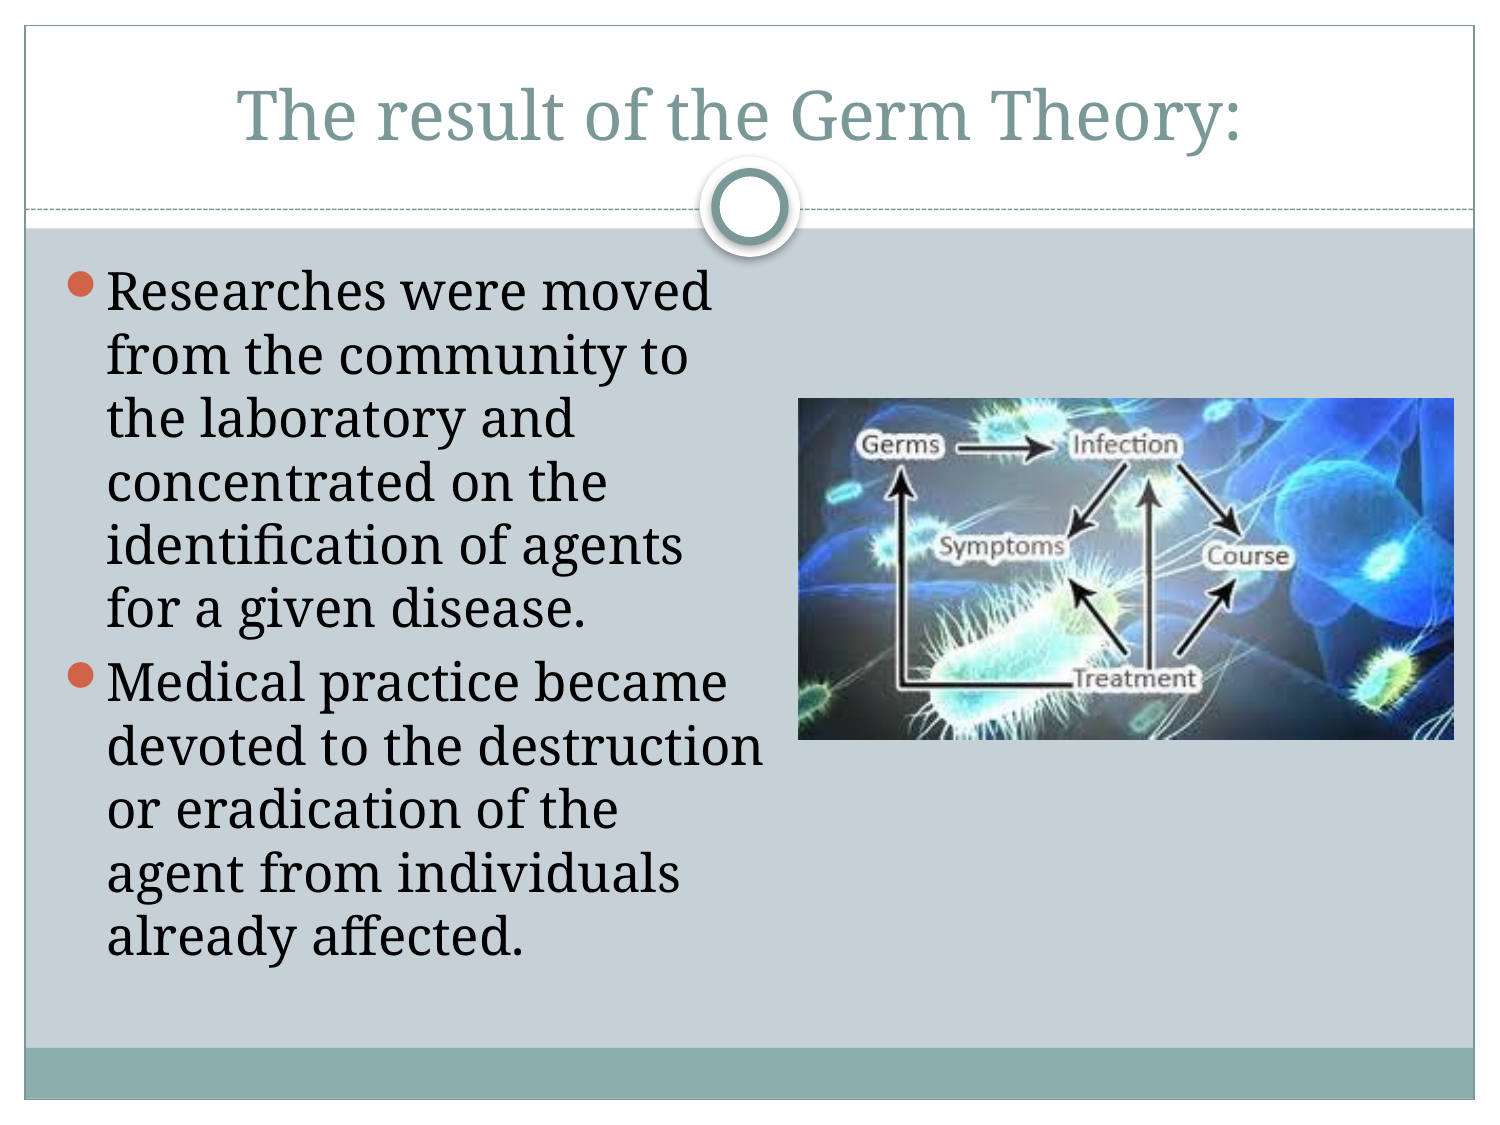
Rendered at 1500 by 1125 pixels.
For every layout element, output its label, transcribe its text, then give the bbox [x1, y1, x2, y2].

picture [798, 398, 1454, 740]
title The result of the Germ Theory: [49, 37, 1450, 162]
list Researches were moved from the community to the laboratory and concentrated on the identification of agents for a given disease. Medical practice became devoted to the destruction or eradication of the agent from individuals already affected. [49, 250, 786, 1043]
